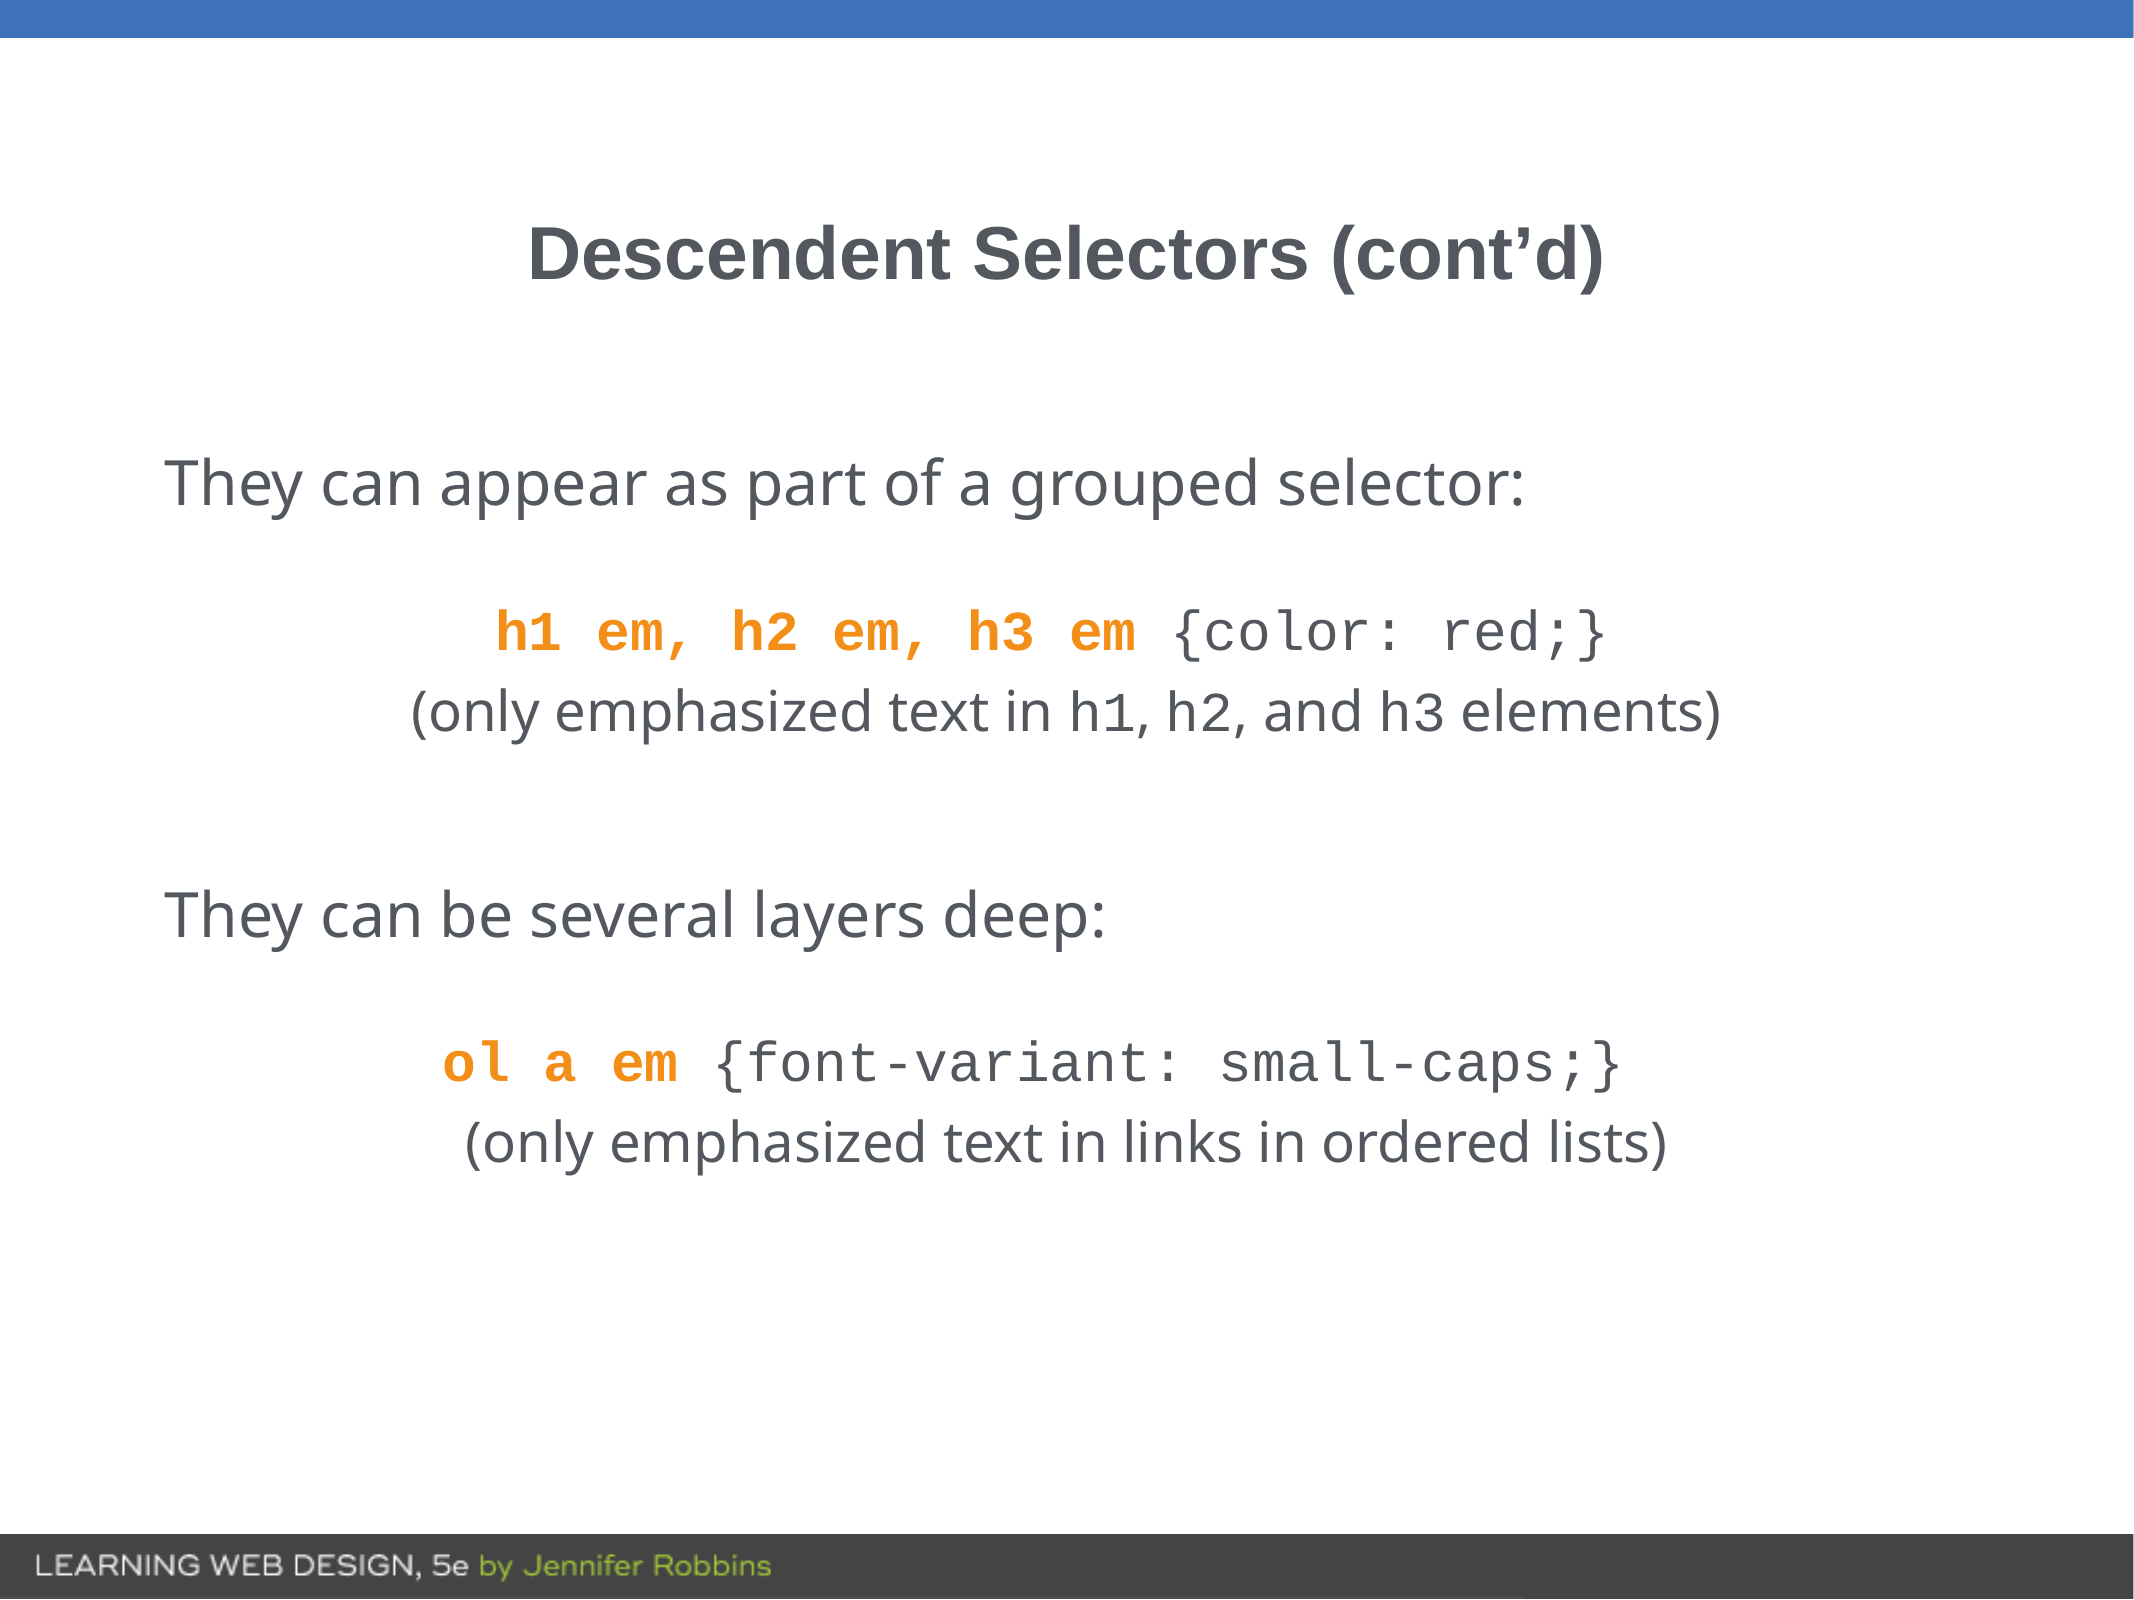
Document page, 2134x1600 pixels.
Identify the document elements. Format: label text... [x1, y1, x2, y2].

picture [0, 1534, 2134, 1599]
list They can appear as part of a grouped selector: h1 em, h2 em, h3 em {color: red;} (only emphasized text in h1, h2, and h3 elements) They can be several layers deep: ol a em {font-variant: small-caps;} (only emphasized text in links in ordered lists) [155, 426, 1978, 1347]
title Descendent Selectors (cont’d) [155, 72, 1978, 426]
